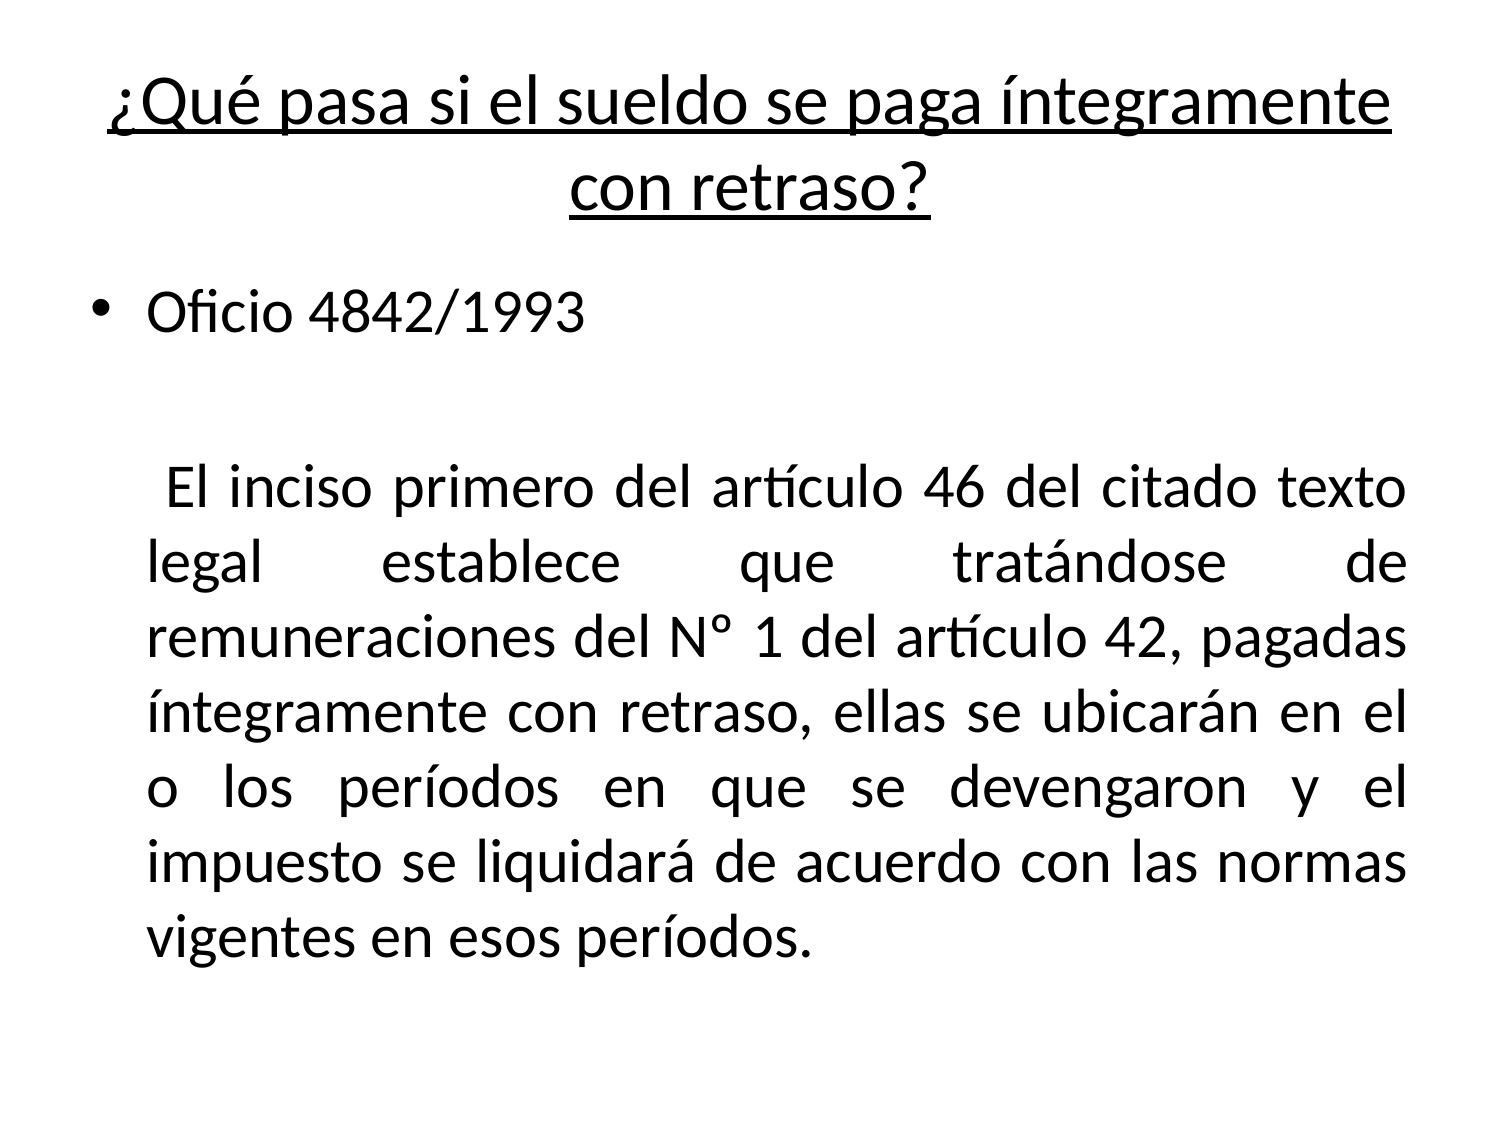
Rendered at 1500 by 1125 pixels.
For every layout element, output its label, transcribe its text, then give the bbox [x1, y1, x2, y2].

title ¿Qué pasa si el sueldo se paga íntegramente con retraso? [74, 44, 1426, 233]
list Oficio 4842/1993 El inciso primero del artículo 46 del citado texto legal establece que tratándose de remuneraciones del Nº 1 del artículo 42, pagadas íntegramente con retraso, ellas se ubicarán en el o los períodos en que se devengaron y el impuesto se liquidará de acuerdo con las normas vigentes en esos períodos. [74, 262, 1426, 1006]
